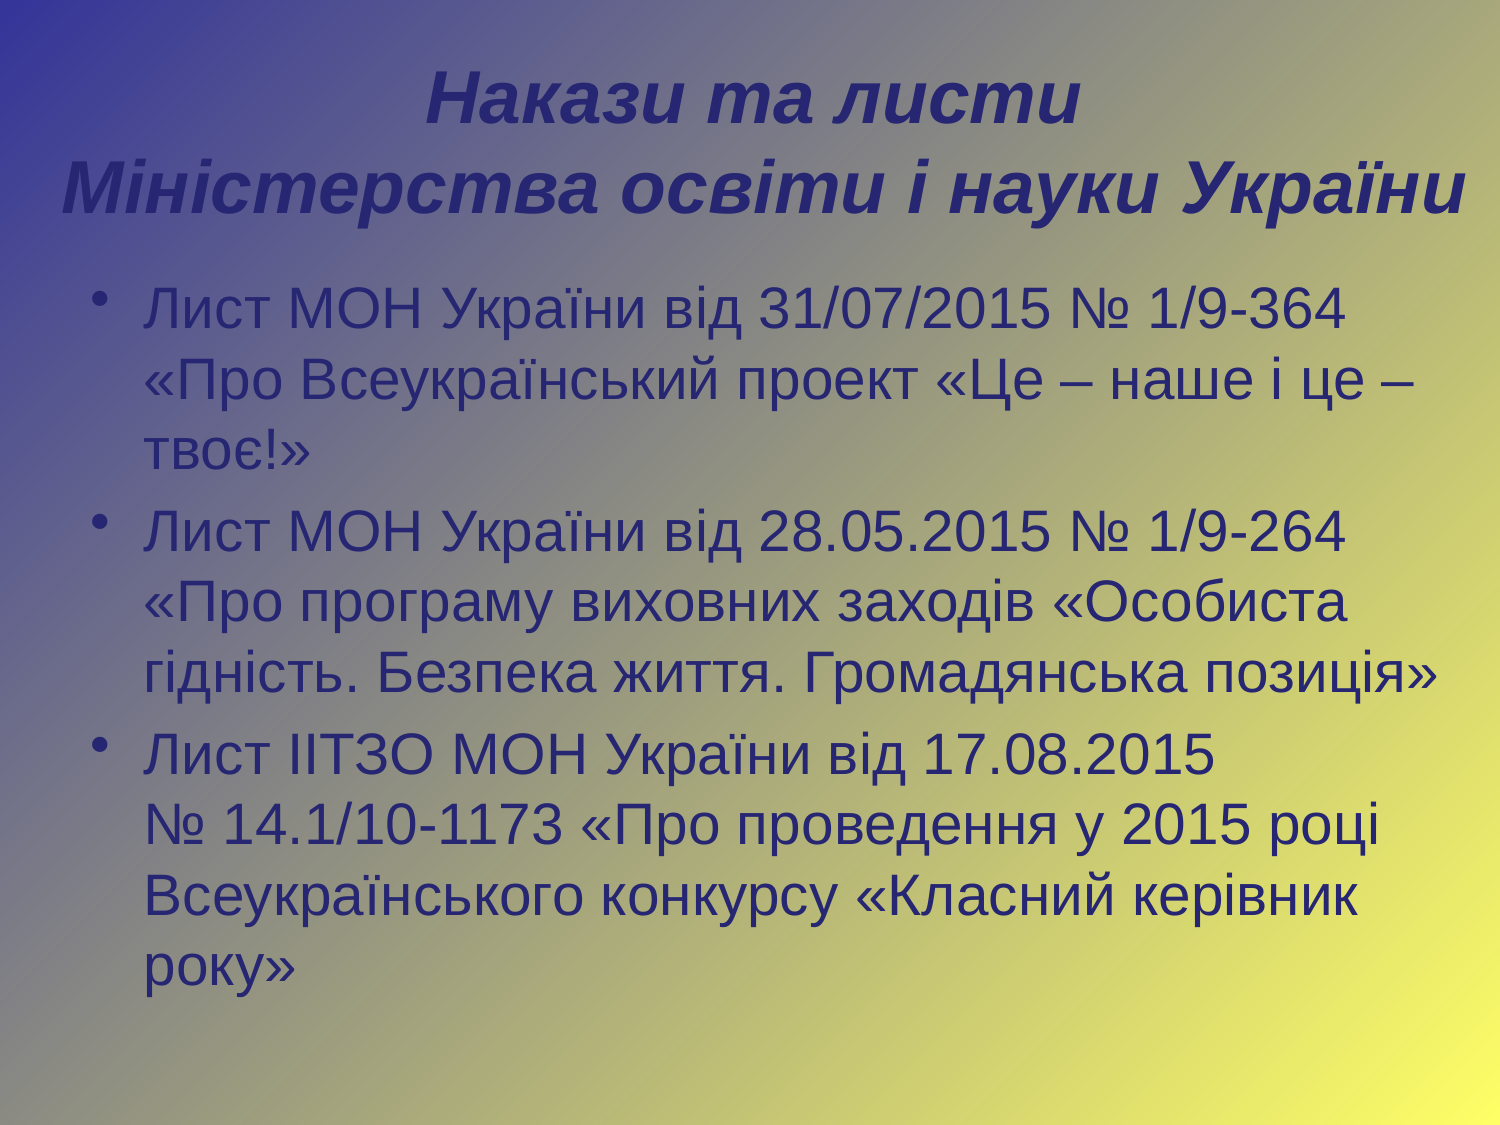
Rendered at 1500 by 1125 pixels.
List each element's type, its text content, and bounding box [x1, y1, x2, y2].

list Лист МОН України від 31/07/2015 № 1/9-364 «Про Всеукраїнський проект «Це – наше і це – твоє!» Лист МОН України від 28.05.2015 № 1/9-264 «Про програму виховних заходів «Особиста гідність. Безпека життя. Громадянська позиція» Лист ІІТЗО МОН України від 17.08.2015 № 14.1/10-1173 «Про проведення у 2015 році Всеукраїнського конкурсу «Класний керівник року» [75, 262, 1459, 1059]
title Накази та листи Міністерства освіти і науки України [29, 45, 1500, 233]
